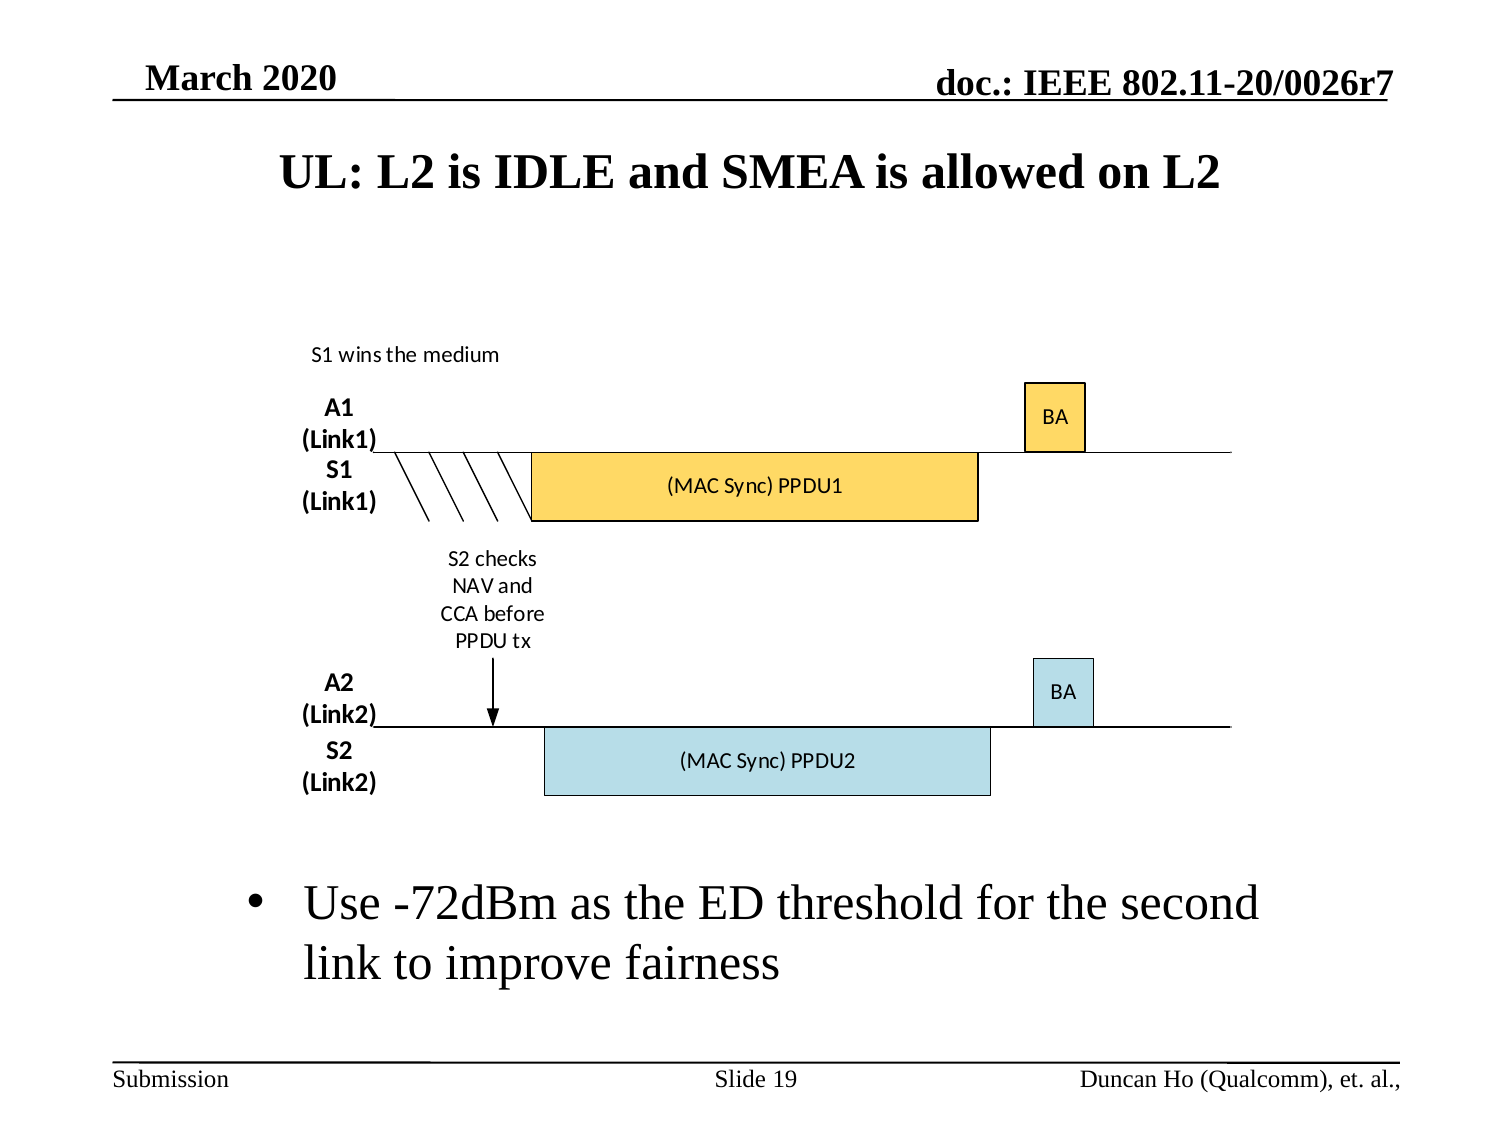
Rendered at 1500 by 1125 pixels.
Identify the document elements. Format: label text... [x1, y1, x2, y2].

text_box Use -72dBm as the ED threshold for the second link to improve fairness [232, 862, 1312, 998]
slide_number Slide 19 [712, 1061, 800, 1123]
title UL: L2 is IDLE and SMEA is allowed on L2 [112, 112, 1388, 226]
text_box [233, 290, 1267, 835]
footer Duncan Ho (Qualcomm), et. al., [878, 1061, 1402, 1093]
